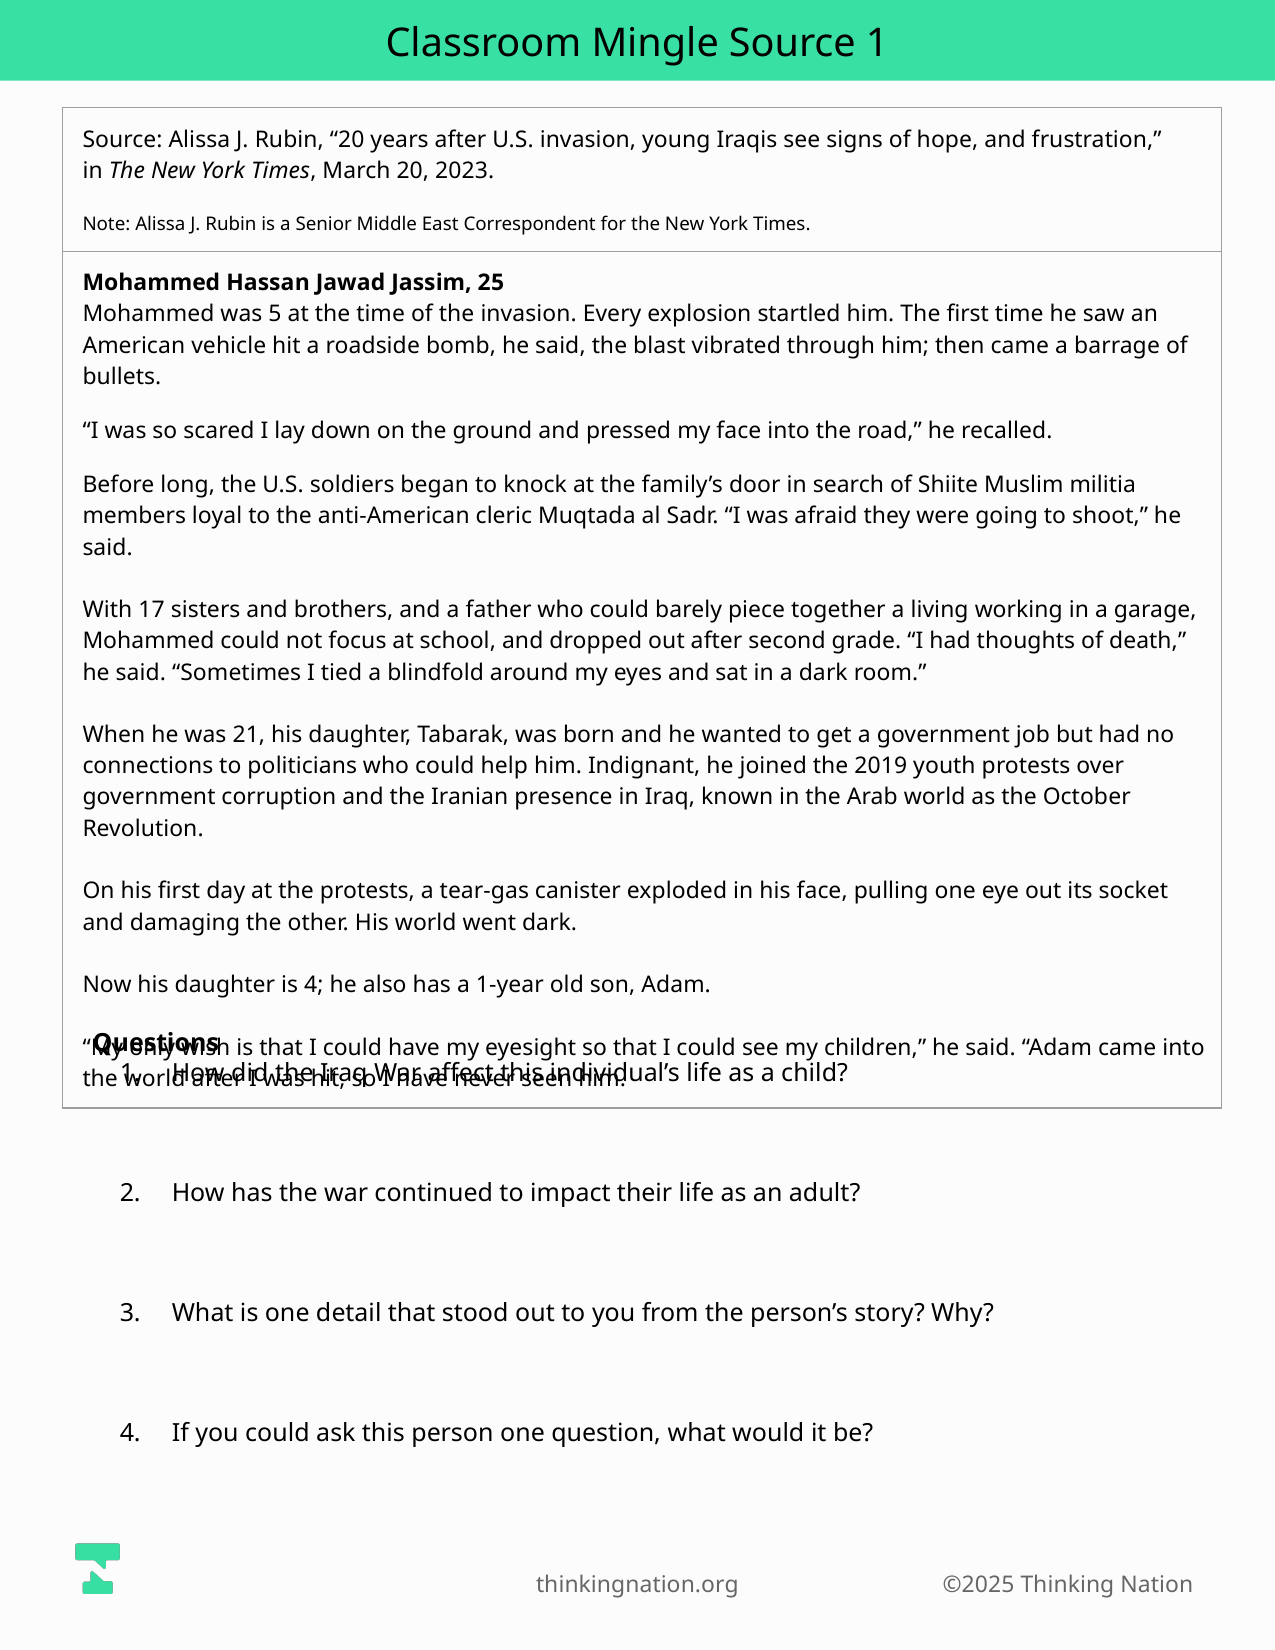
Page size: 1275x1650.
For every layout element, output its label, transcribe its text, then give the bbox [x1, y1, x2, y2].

table_cell Mohammed Hassan Jawad Jassim, 25 Mohammed was 5 at the time of the invasion. Every explosion startled him. The first time he saw an American vehicle hit a roadside bomb, he said, the blast vibrated through him; then came a barrage of bullets. “I was so scared I lay down on the ground and pressed my face into the road,” he recalled. Before long, the U.S. soldiers began to knock at the family’s door in search of Shiite Muslim militia members loyal to the anti-American cleric Muqtada al Sadr. “I was afraid they were going to shoot,” he said. With 17 sisters and brothers, and a father who could barely piece together a living working in a garage, Mohammed could not focus at school, and dropped out after second grade. “I had thoughts of death,” he said. “Sometimes I tied a blindfold around my eyes and sat in a dark room.” When he was 21, his daughter, Tabarak, was born and he wanted to get a government job but had no connections to politicians who could help him. Indignant, he joined the 2019 youth protests over government corruption and the Iranian presence in Iraq, known in the Arab world as the October Revolution. On his first day at the protests, a tear-gas canister exploded in his face, pulling one eye out its socket and damaging the other. His world went dark. Now his daughter is 4; he also has a 1-year old son, Adam. “My only wish is that I could have my eyesight so that I could see my children,” he said. “Adam came into the world after I was hit, so I have never seen him. [63, 252, 1221, 1107]
table_header Source: Alissa J. Rubin, “20 years after U.S. invasion, young Iraqis see signs of hope, and frustration,” in The New York Times, March 20, 2023. Note: Alissa J. Rubin is a Senior Middle East Correspondent for the New York Times. [63, 108, 1221, 251]
text_box ©2025 Thinking Nation [907, 1553, 1210, 1605]
text_box Questions How did the Iraq War affect this individual’s life as a child? How has the war continued to impact their life as an adult? What is one detail that stood out to you from the person’s story? Why? If you could ask this person one question, what would it be? [76, 1010, 1198, 1423]
text_box Classroom Mingle Source 1 [0, 0, 1275, 81]
text_box thinkingnation.org [486, 1553, 789, 1605]
picture [62, 1533, 133, 1604]
